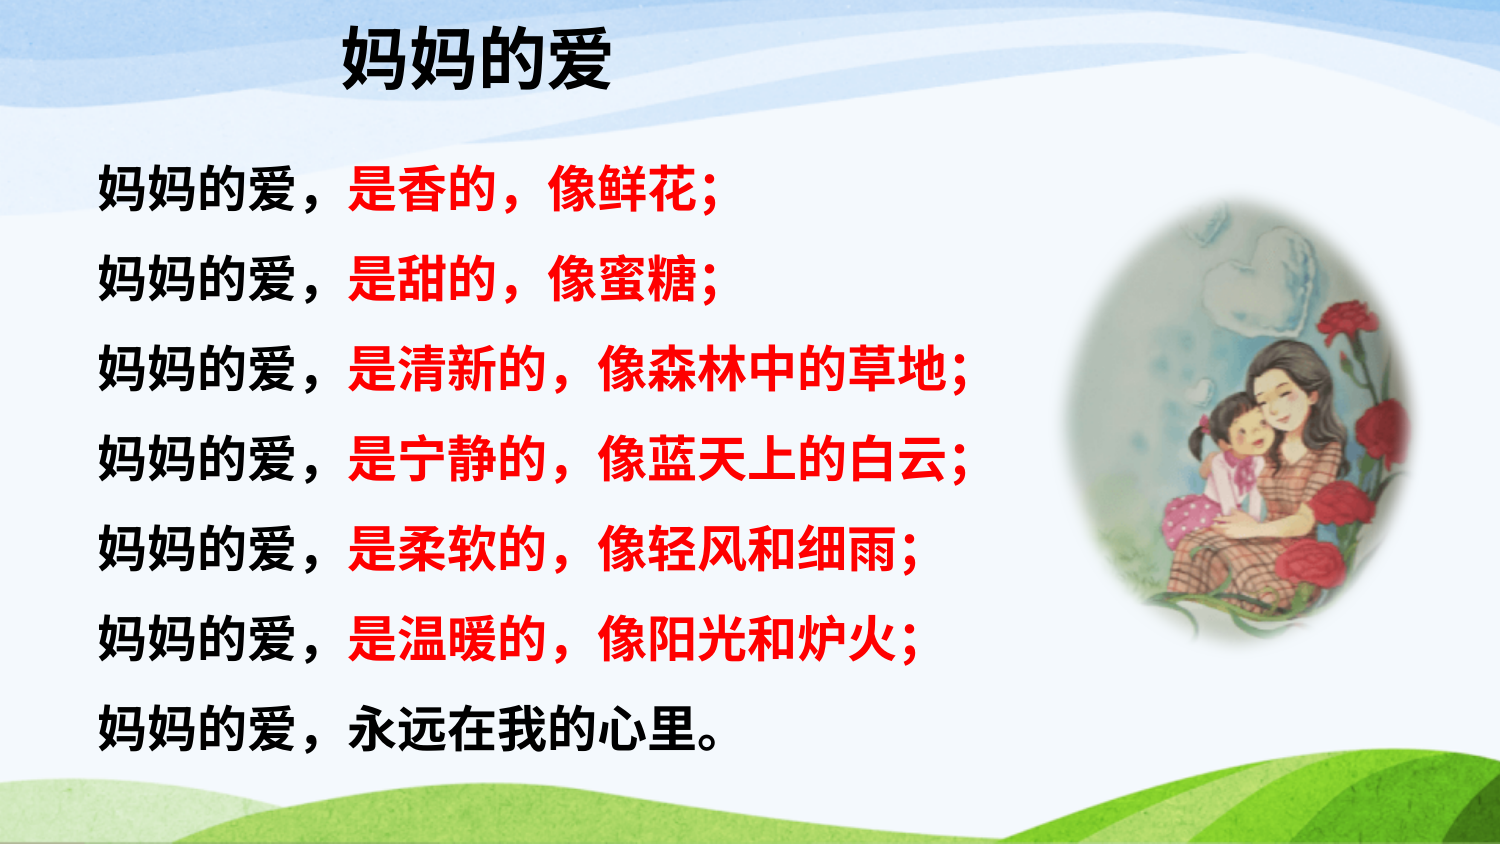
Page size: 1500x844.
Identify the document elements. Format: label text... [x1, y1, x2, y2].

text_box 妈妈的爱，是香的，像鲜花； 妈妈的爱，是甜的，像蜜糖； 妈妈的爱，是清新的，像森林中的草地； 妈妈的爱，是宁静的，像蓝天上的白云； 妈妈的爱，是柔软的，像轻风和细雨； 妈妈的爱，是温暖的，像阳光和炉火； 妈妈的爱，永远在我的心里。 [85, 121, 1411, 763]
title 妈妈的爱 [329, 23, 1024, 102]
picture [0, 0, 1500, 844]
